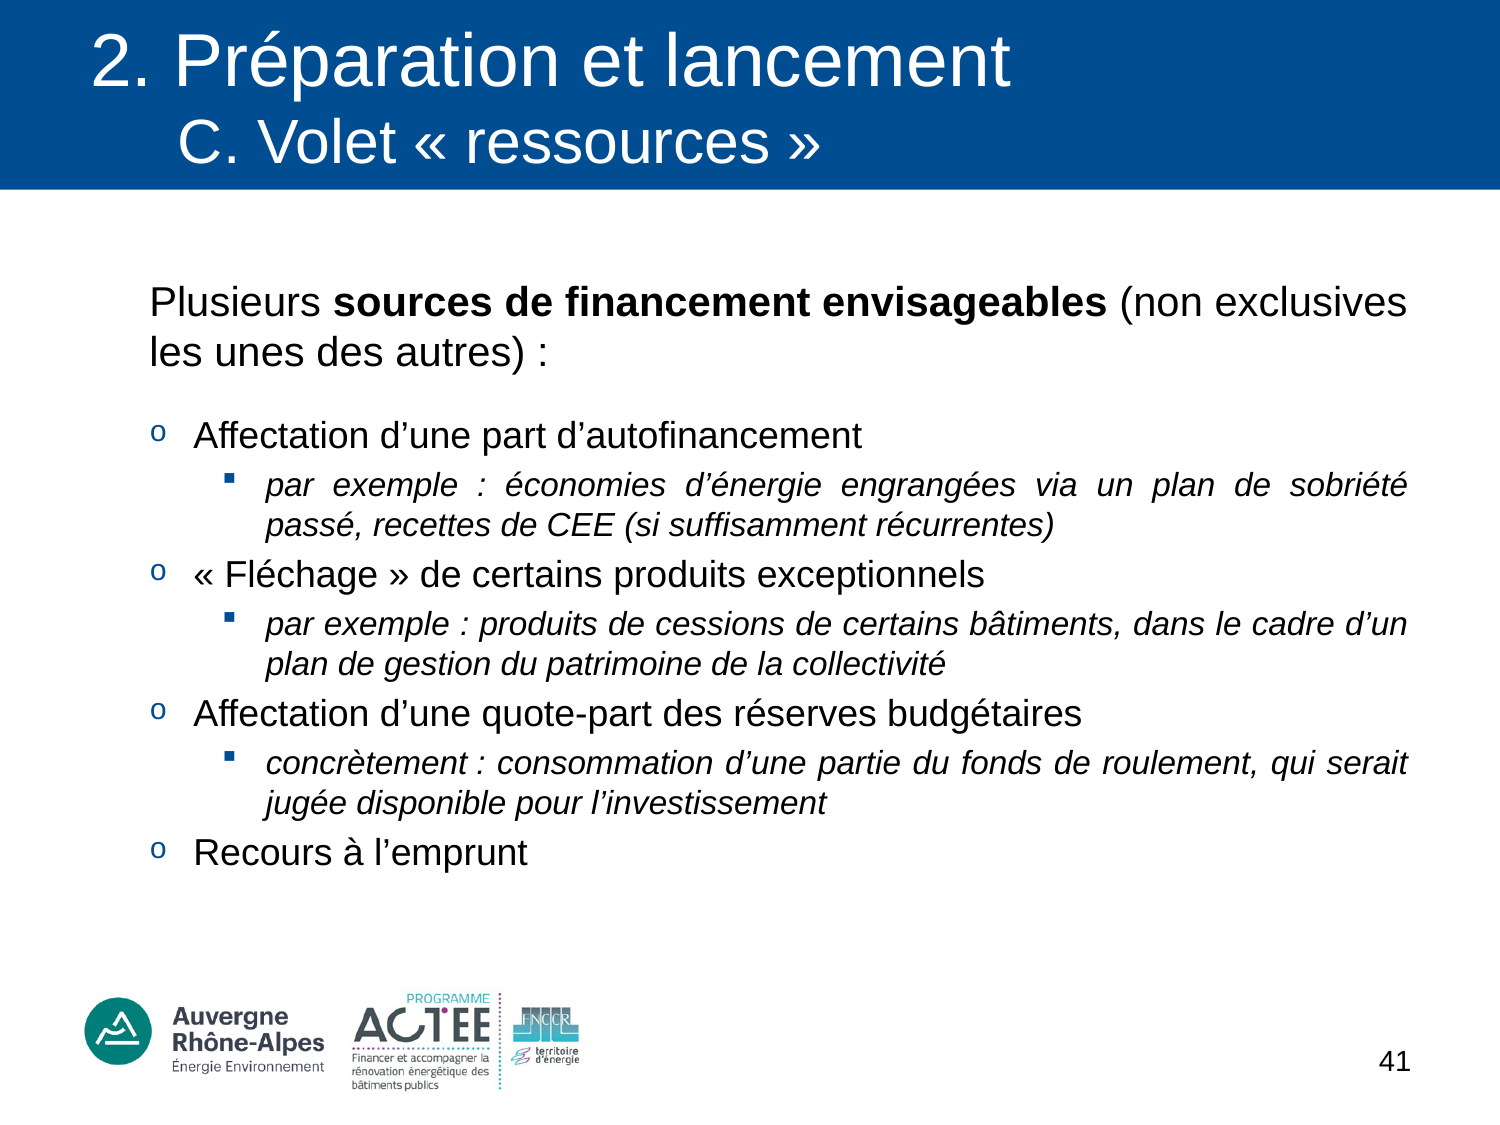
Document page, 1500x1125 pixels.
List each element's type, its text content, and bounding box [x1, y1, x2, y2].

list Plusieurs sources de financement envisageables (non exclusives les unes des autres) : Affectation d’une part d’autofinancement par exemple : économies d’énergie engrangées via un plan de sobriété passé, recettes de CEE (si suffisamment récurrentes) « Fléchage » de certains produits exceptionnels par exemple : produits de cessions de certains bâtiments, dans le cadre d’un plan de gestion du patrimoine de la collectivité Affectation d’une quote-part des réserves budgétaires concrètement : consommation d’une partie du fonds de roulement, qui serait jugée disponible pour l’investissement Recours à l’emprunt [74, 266, 1426, 977]
picture [76, 987, 337, 1085]
title 2. Préparation et lancement C. Volet « ressources » [74, 0, 1426, 188]
picture [348, 987, 586, 1094]
